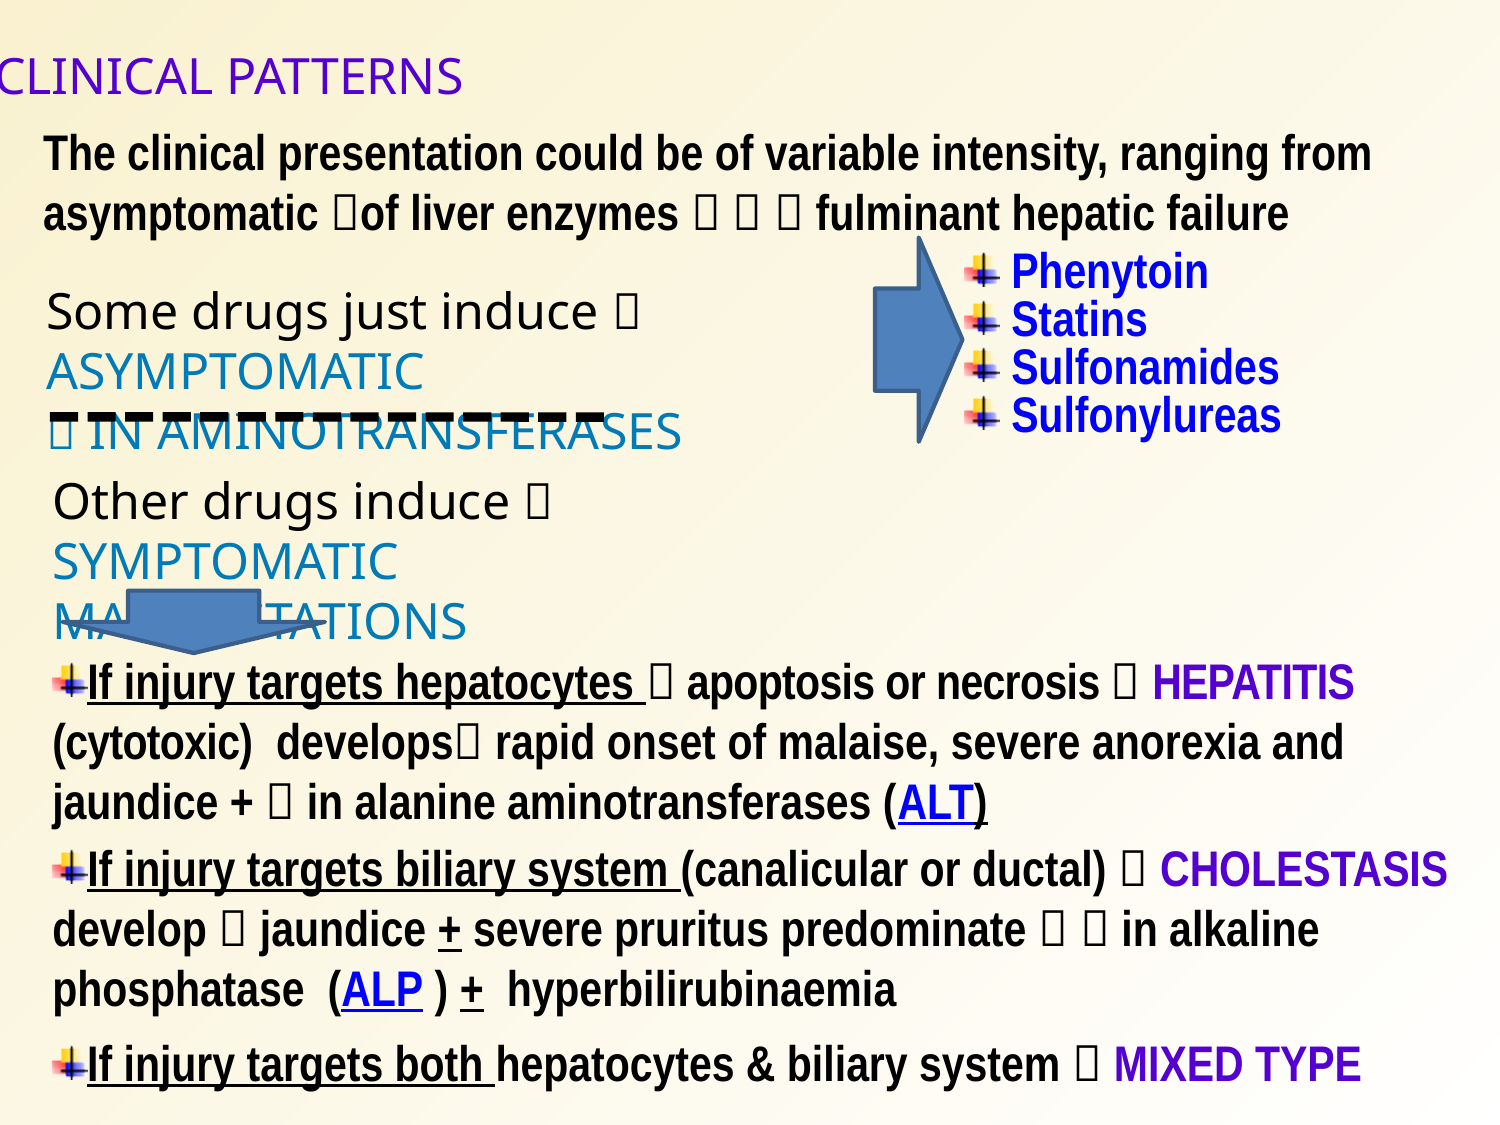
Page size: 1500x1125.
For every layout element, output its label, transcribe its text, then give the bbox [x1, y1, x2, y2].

picture [52, 848, 88, 884]
text_box [872, 235, 950, 444]
picture [52, 661, 88, 697]
picture [52, 1044, 88, 1080]
picture [964, 251, 1000, 287]
text_box Some drugs just induce  ASYMPTOMATIC  IN AMINOTRANSFERASES [31, 272, 938, 468]
picture [964, 346, 1000, 382]
text_box Phenytoin Statins Sulfonamides Sulfonylureas [950, 243, 1363, 450]
text_box If injury targets biliary system (canalicular or ductal)  CHOLESTASIS develop  jaundice + severe pruritus predominate   in alkaline phosphatase (ALP ) + hyperbilirubinaemia [37, 828, 1500, 1024]
text_box If injury targets both hepatocytes & biliary system  MIXED TYPE [37, 1024, 1450, 1099]
picture [964, 299, 1000, 335]
text_box Other drugs induce  SYMPTOMATIC MANIFESTATIONS [37, 462, 675, 641]
picture [964, 394, 1000, 430]
text_box The clinical presentation could be of variable intensity, ranging from asymptomatic of liver enzymes    fulminant hepatic failure [28, 112, 1479, 248]
text_box CLINICAL PATTERNS [0, 37, 505, 113]
text_box [60, 588, 328, 656]
text_box If injury targets hepatocytes  apoptosis or necrosis  HEPATITIS (cytotoxic) develops rapid onset of malaise, severe anorexia and jaundice +  in alanine aminotransferases (ALT) [37, 641, 1488, 828]
